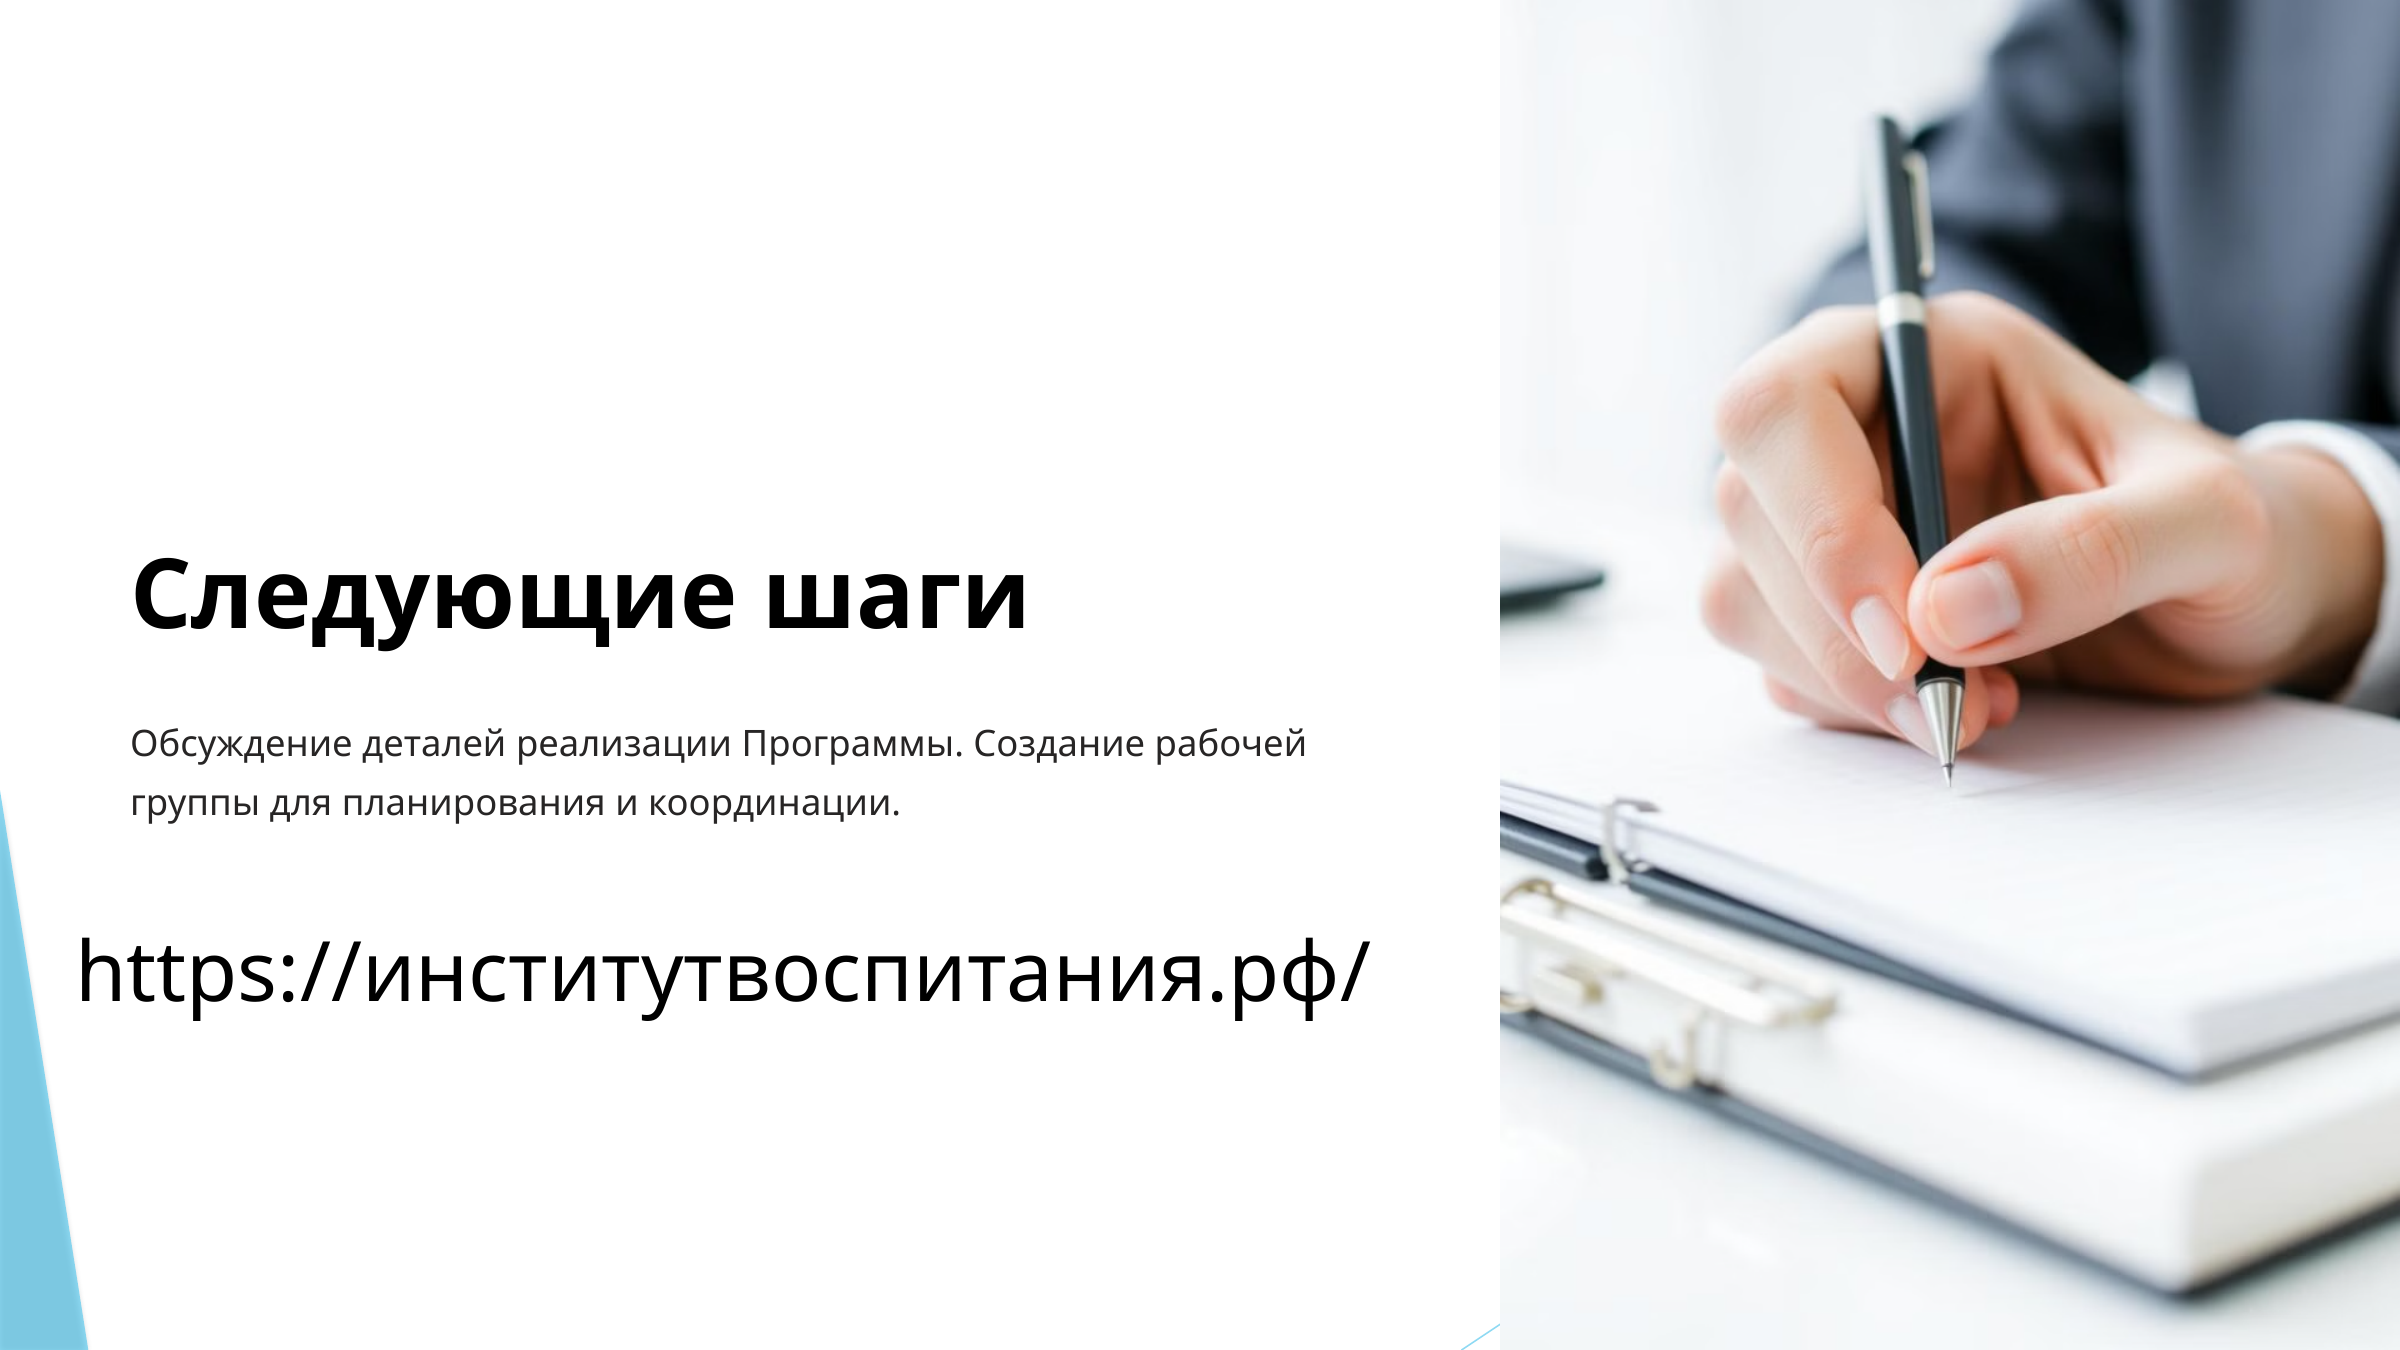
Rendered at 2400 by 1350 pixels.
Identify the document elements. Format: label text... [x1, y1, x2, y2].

text_box Следующие шаги [130, 526, 1107, 649]
text_box Обсуждение деталей реализации Программы. Создание рабочей группы для планирования и координации. [130, 704, 1370, 824]
picture [1499, 0, 2400, 1350]
text_box https://институтвоспитания.рф/ [60, 910, 1391, 1026]
